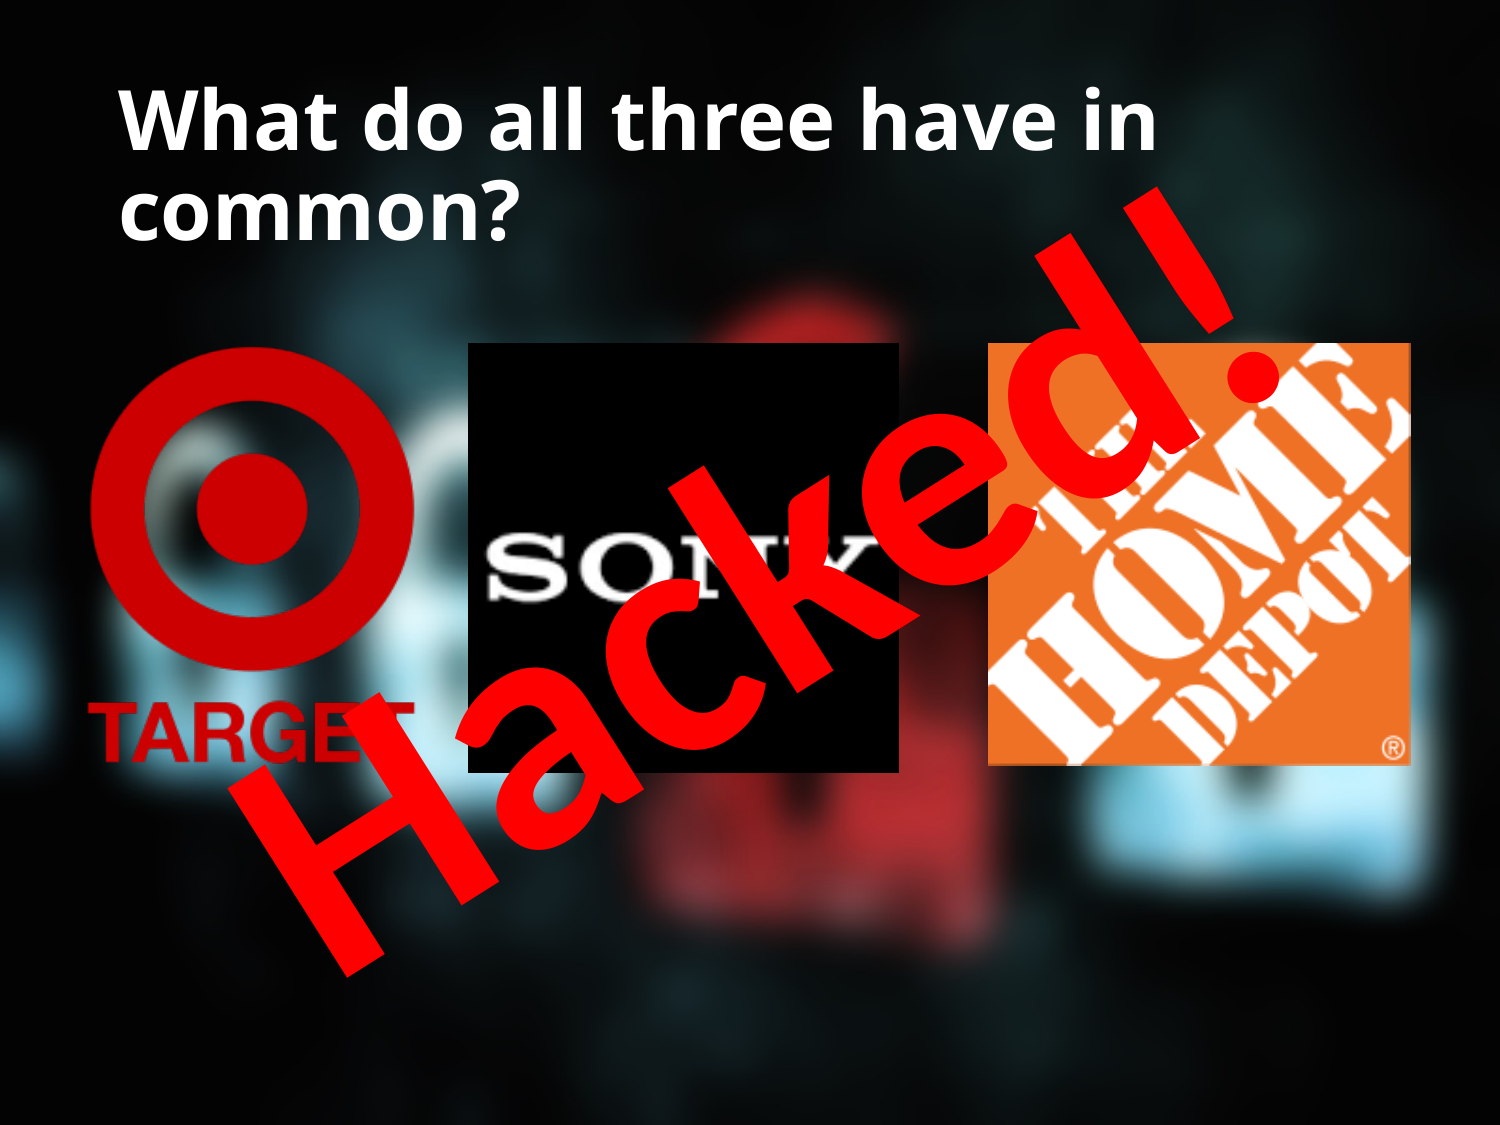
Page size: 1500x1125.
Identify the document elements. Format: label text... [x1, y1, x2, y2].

text_box Hacked! [192, 483, 815, 1061]
text_box Hacked! [690, 60, 1317, 720]
picture [0, 0, 1500, 1125]
title What do all three have in common? [103, 59, 1397, 278]
